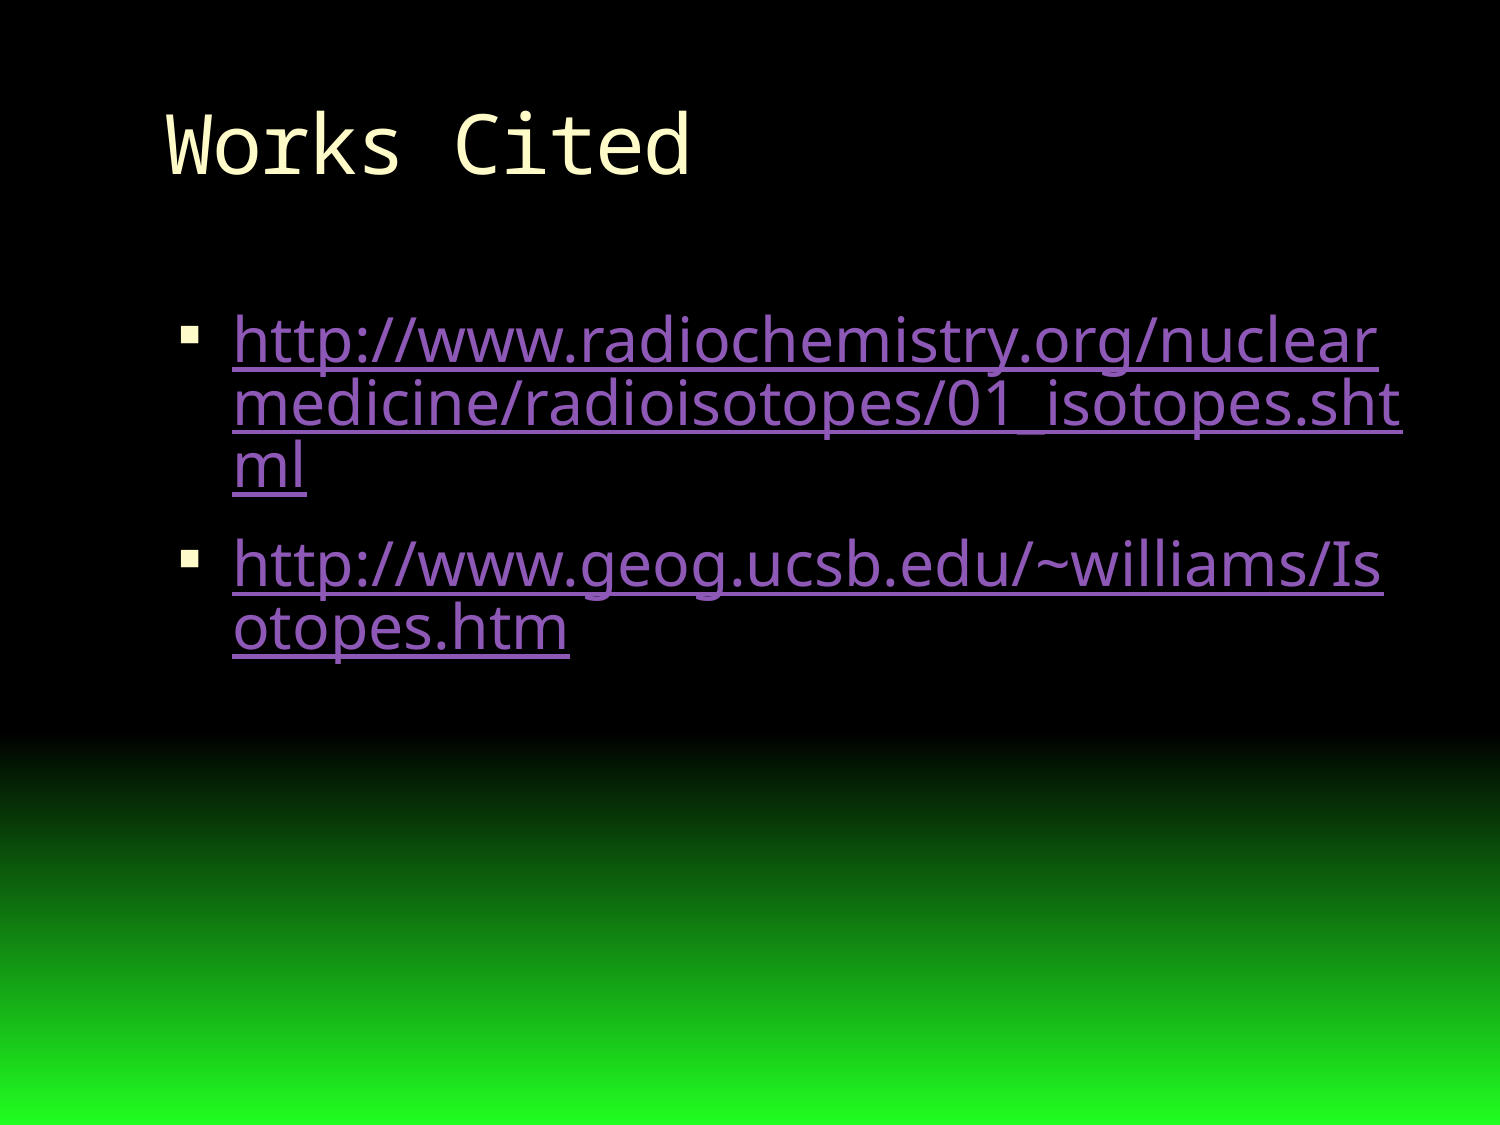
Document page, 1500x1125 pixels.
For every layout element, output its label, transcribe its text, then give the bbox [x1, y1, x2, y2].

title Works Cited [150, 83, 1425, 234]
list http://www.radiochemistry.org/nuclearmedicine/radioisotopes/01_isotopes.shtml http://www.geog.ucsb.edu/~williams/Isotopes.htm [150, 292, 1425, 1043]
